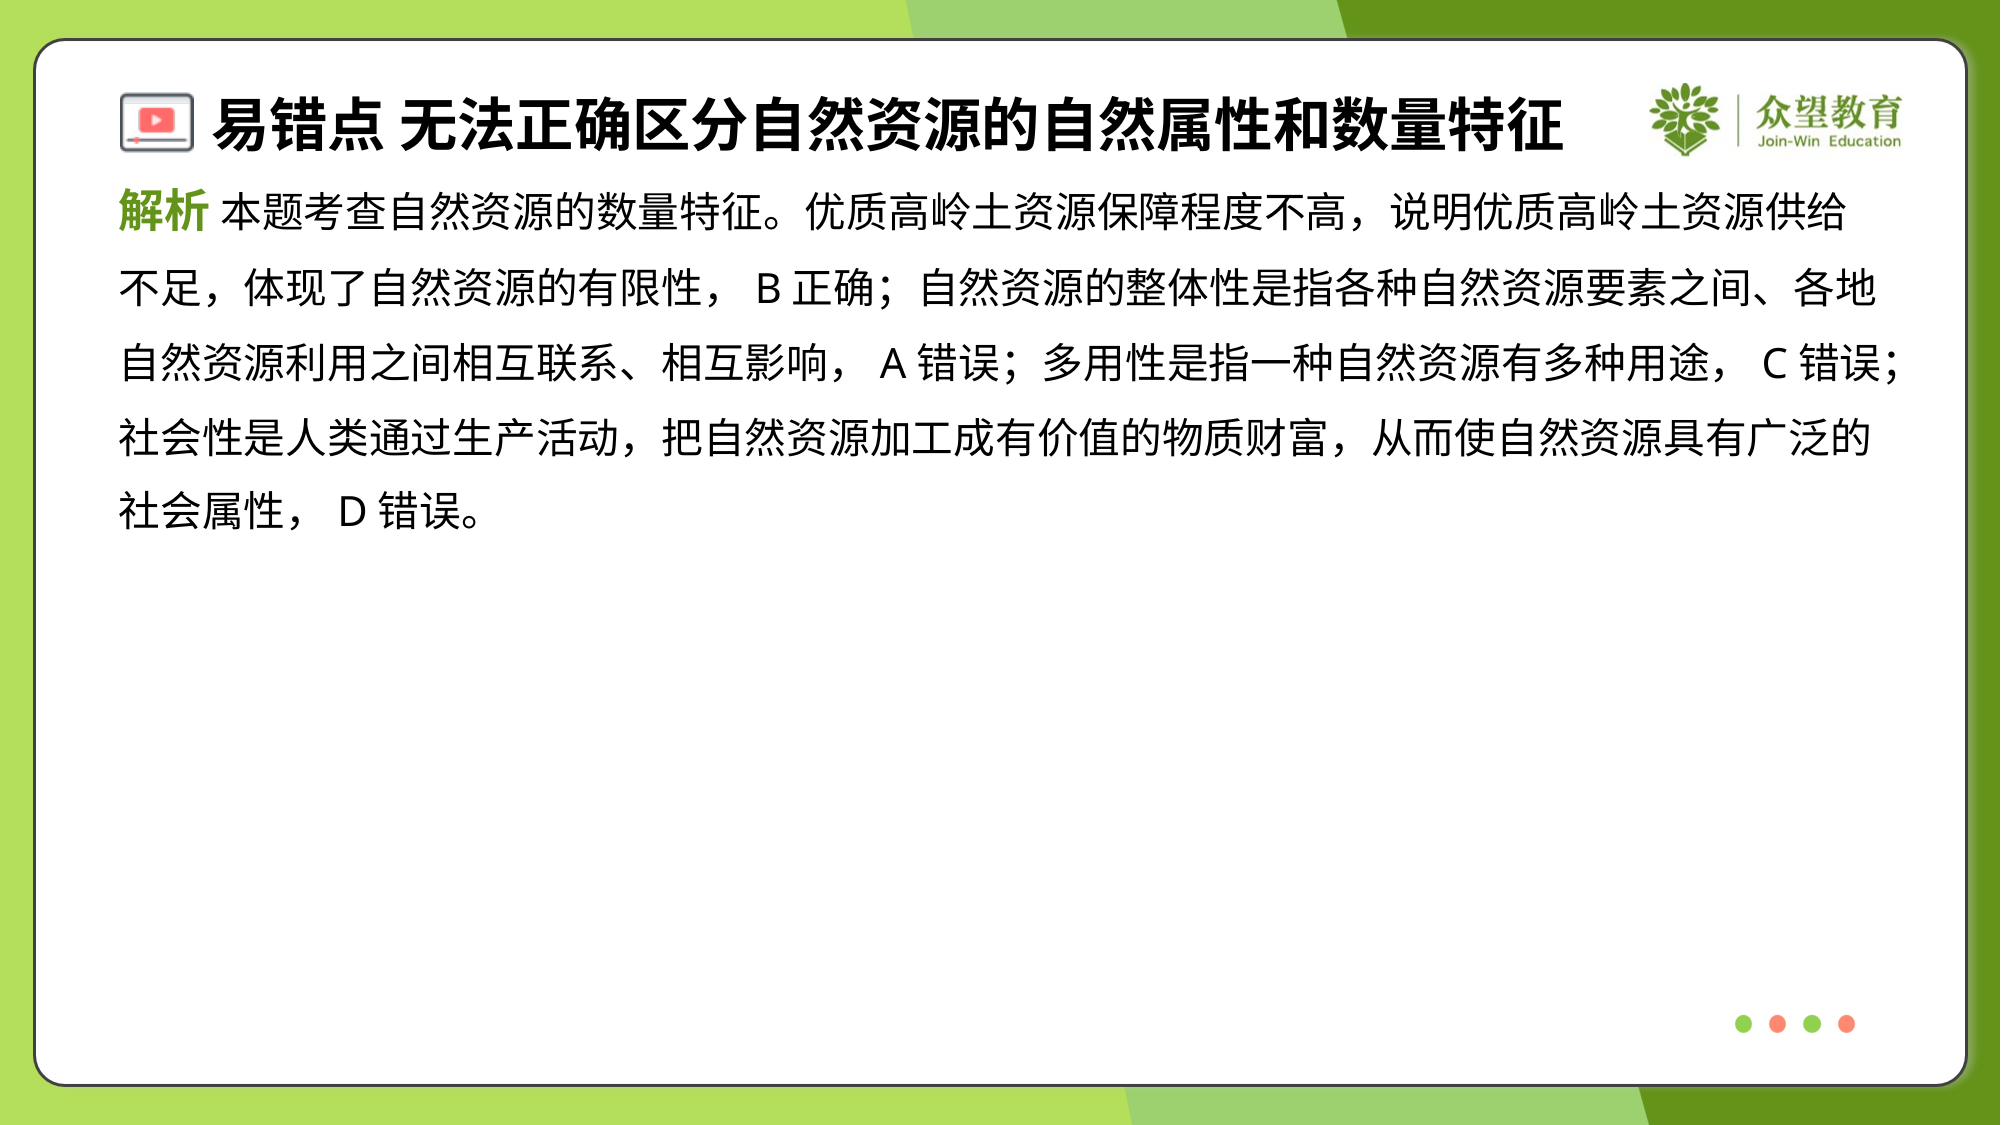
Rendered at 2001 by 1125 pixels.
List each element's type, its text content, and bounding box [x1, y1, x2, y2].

picture [0, 0, 2000, 1125]
text_box 解析 本题考查自然资源的数量特征。优质高岭土资源保障程度不高，说明优质高岭土资源供给 不足，体现了自然资源的有限性，B正确；自然资源的整体性是指各种自然资源要素之间、各地 自然资源利用之间相互联系、相互影响，A错误；多用性是指一种自然资源有多种用途，C错误； 社会性是人类通过生产活动，把自然资源加工成有价值的物质财富，从而使自然资源具有广泛的 社会属性，D错误。 [118, 159, 1883, 527]
